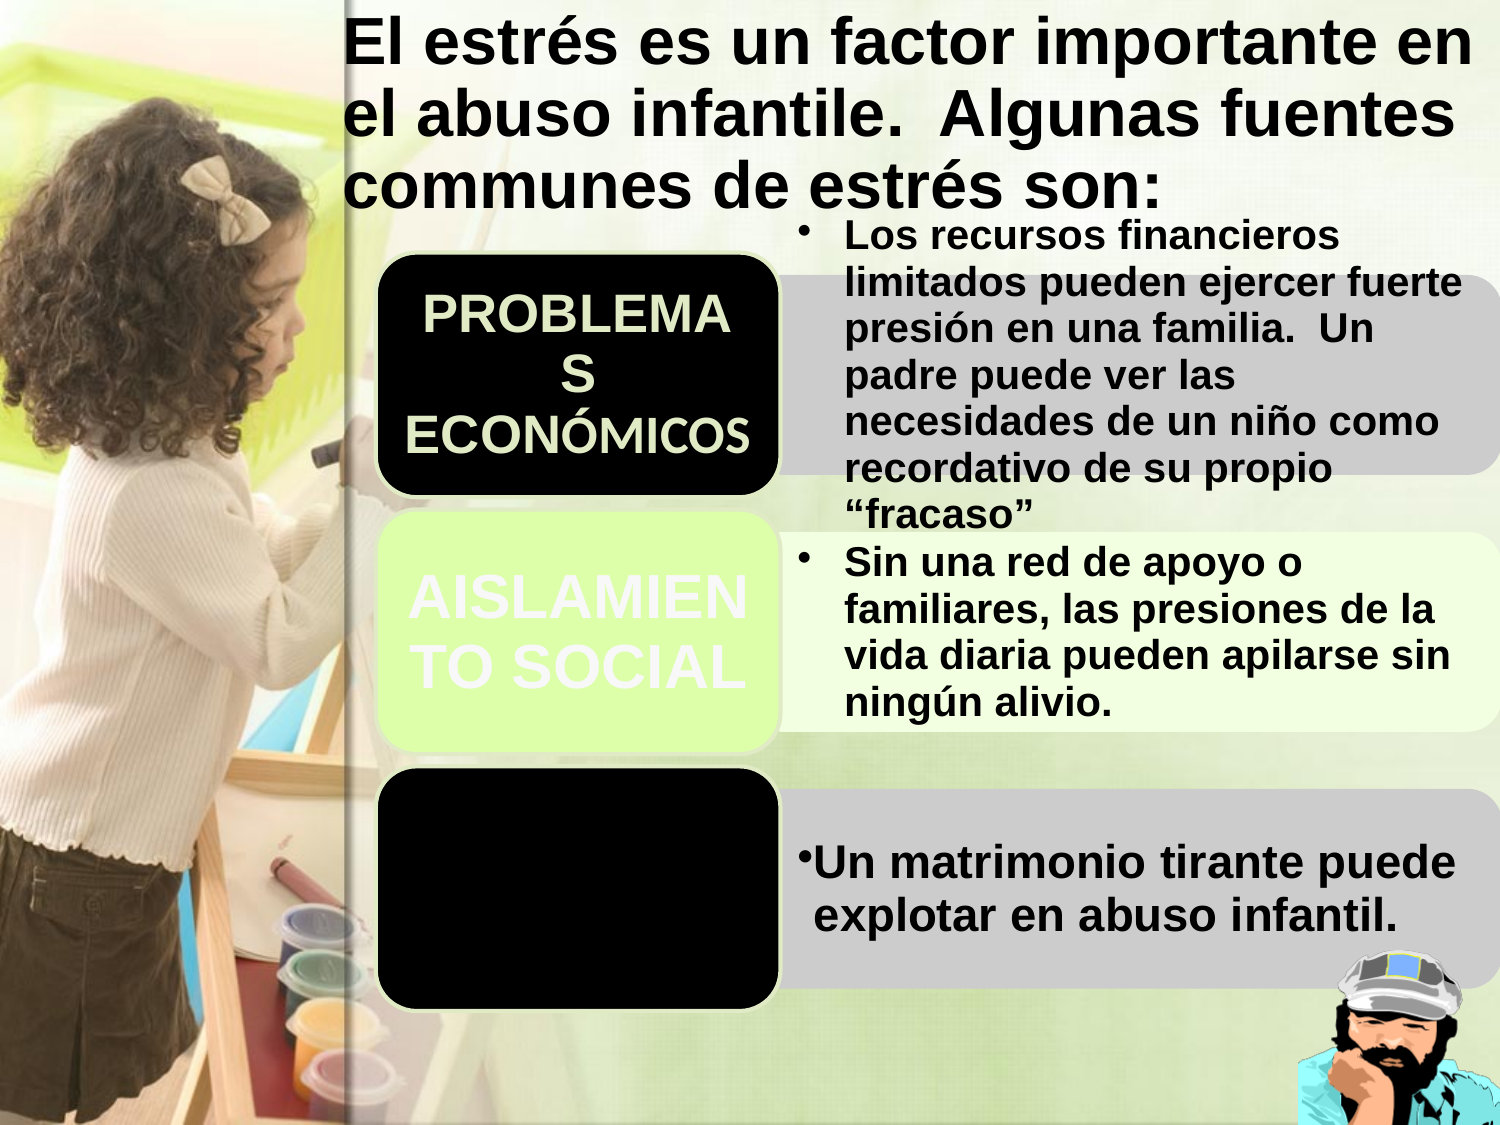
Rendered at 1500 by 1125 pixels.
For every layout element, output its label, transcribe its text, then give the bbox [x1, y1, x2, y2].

picture [1065, 231, 1075, 245]
picture [1175, 239, 1183, 245]
picture [0, 0, 1500, 1125]
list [375, 252, 1500, 1012]
picture [1299, 231, 1309, 245]
title El estrés es un factor importante en el abuso infantile. Algunas fuentes communes de estrés son: [327, 0, 1500, 230]
picture [954, 230, 962, 235]
picture [877, 231, 887, 245]
picture [1000, 230, 1009, 245]
picture [1260, 230, 1268, 235]
